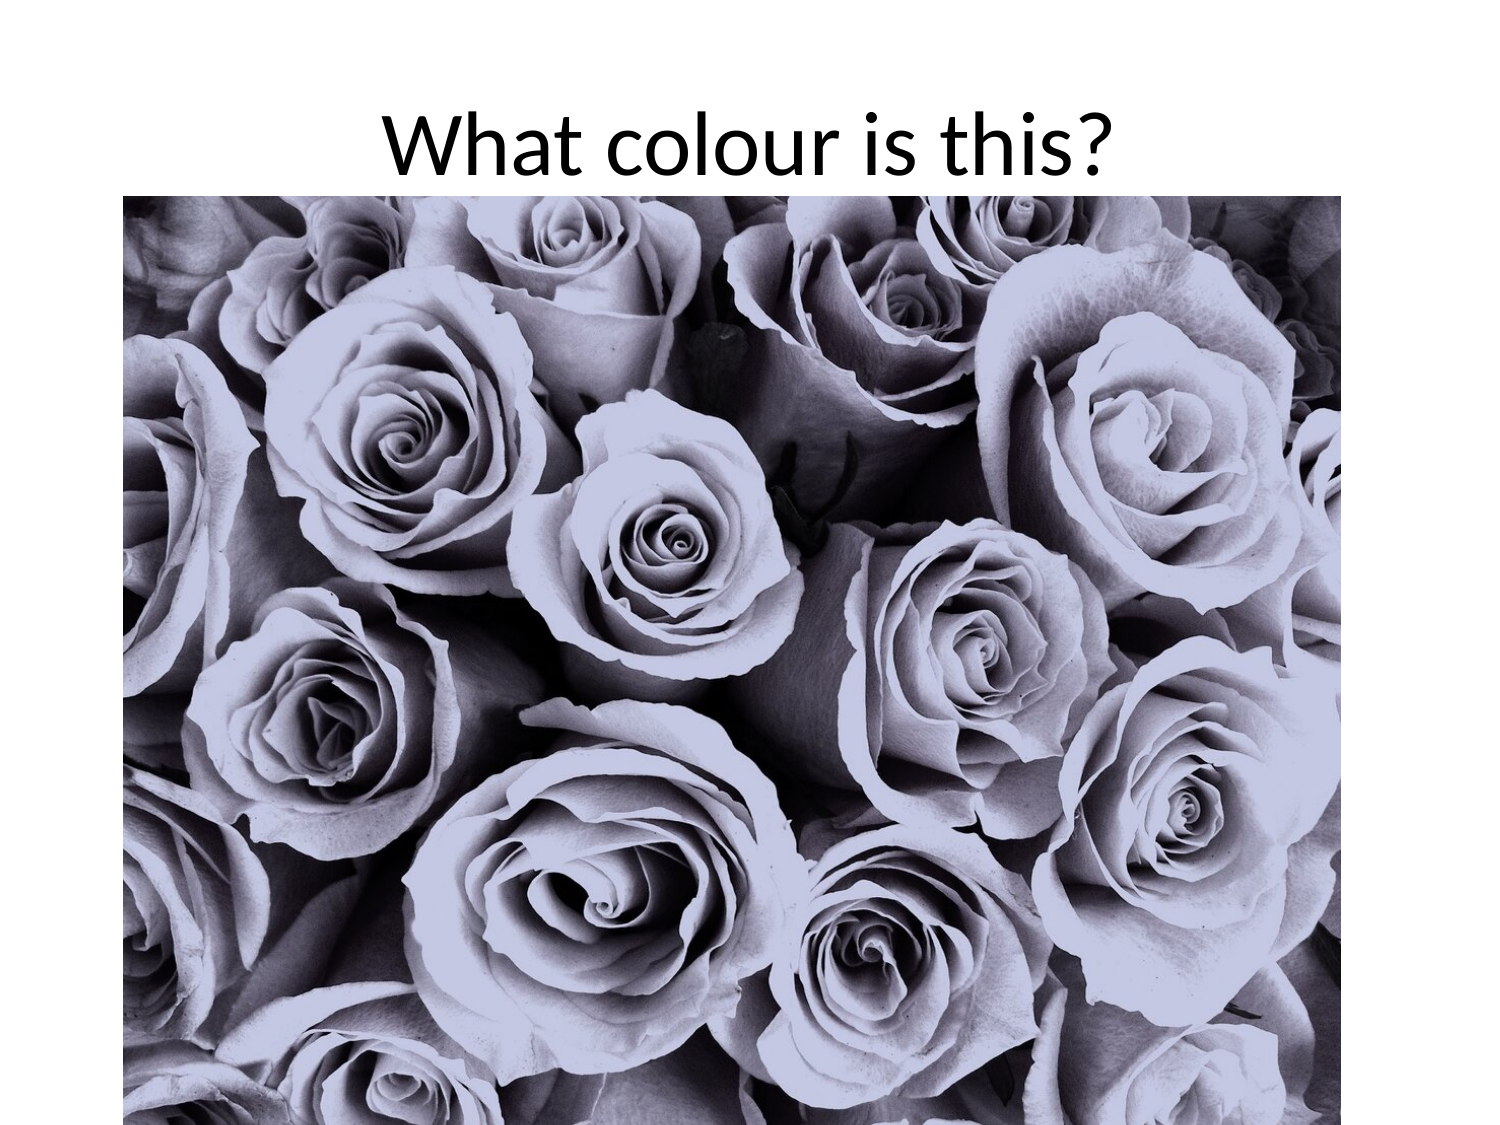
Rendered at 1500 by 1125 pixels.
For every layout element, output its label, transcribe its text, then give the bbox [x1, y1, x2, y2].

picture [123, 196, 1341, 1125]
title What colour is this? [75, 45, 1425, 233]
